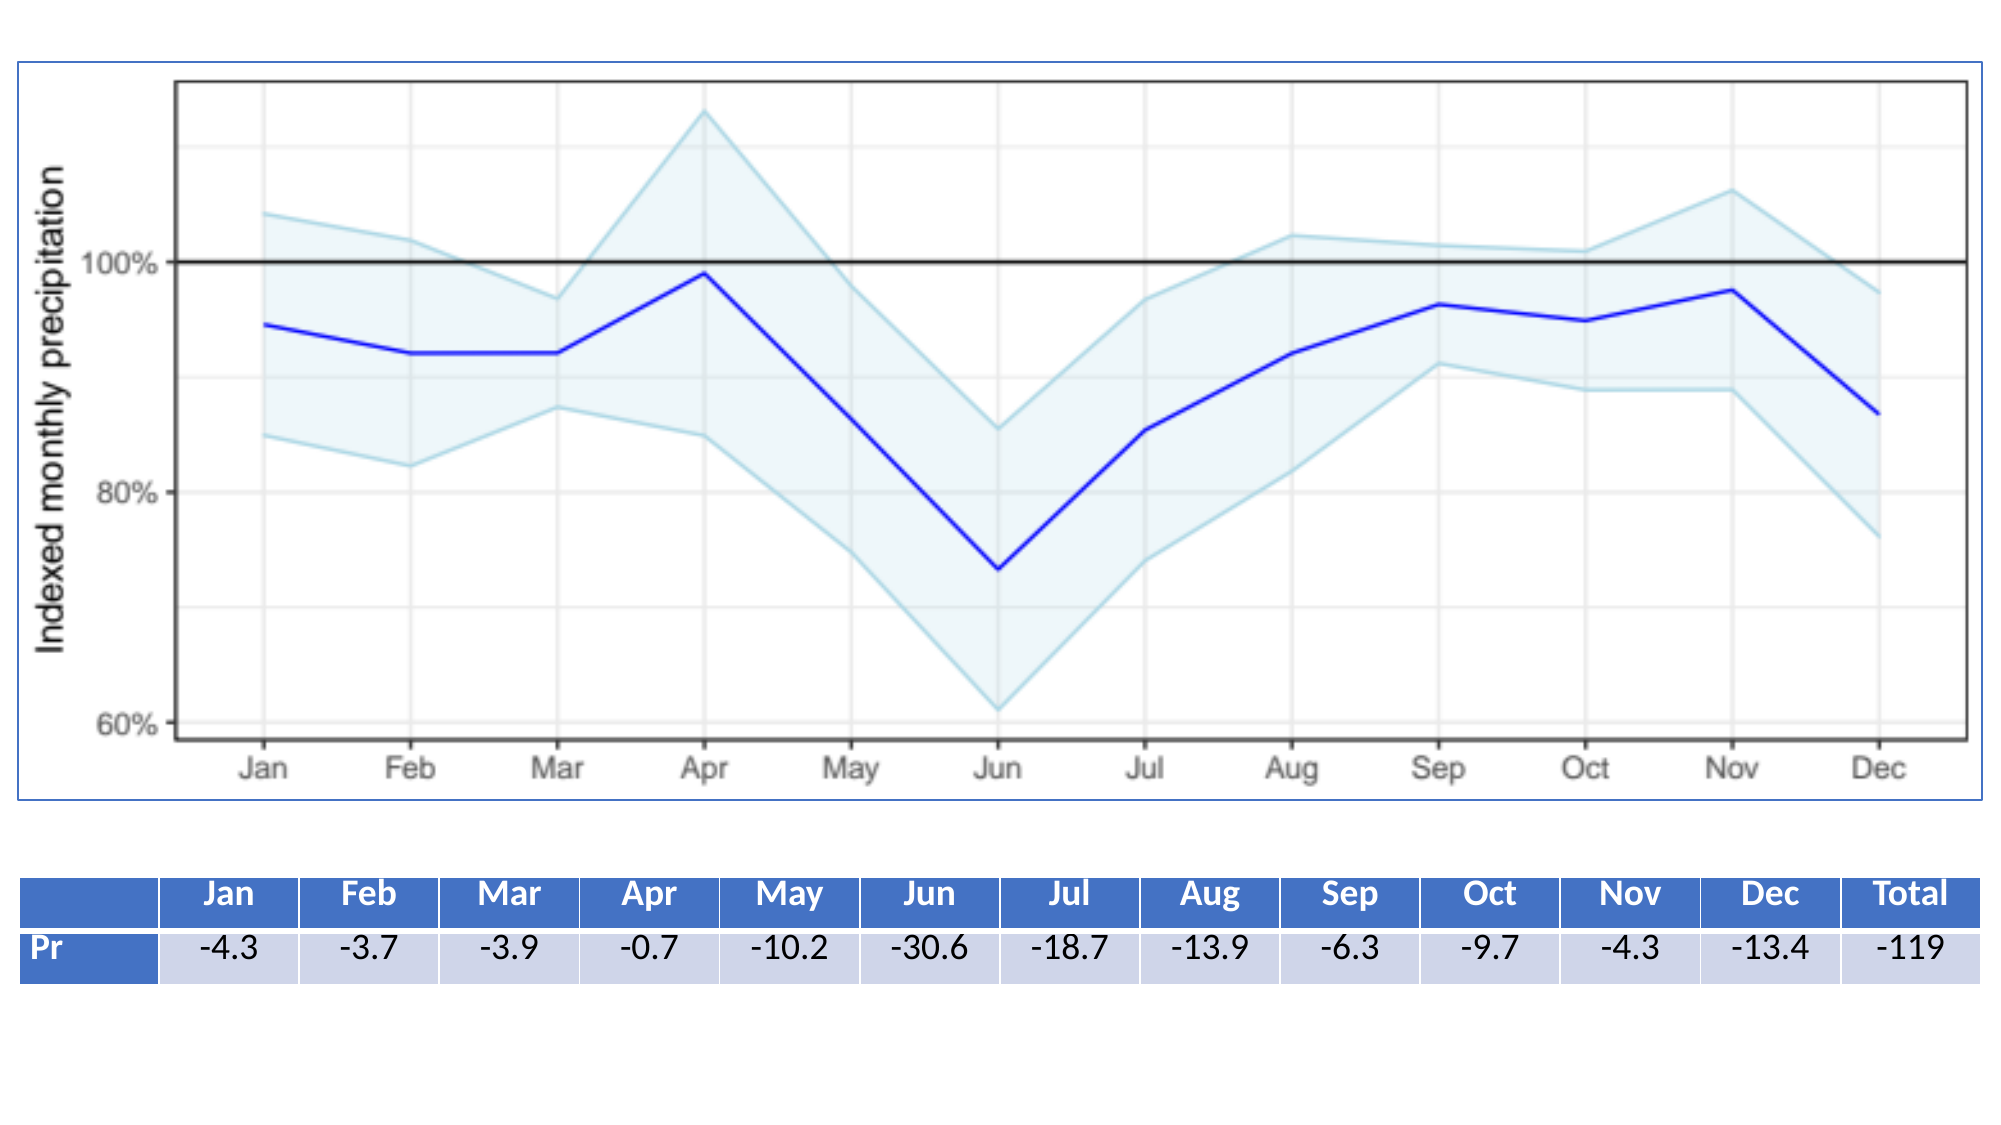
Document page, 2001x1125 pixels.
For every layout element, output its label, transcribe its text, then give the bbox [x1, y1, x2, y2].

table_cell -4.3 [1561, 934, 1700, 984]
table_cell -3.9 [440, 934, 579, 984]
table_cell Pr [20, 934, 158, 984]
table_cell -3.7 [300, 934, 438, 984]
table_header Sep [1281, 878, 1419, 928]
table_cell -10.2 [720, 934, 859, 984]
table_header Dec [1701, 878, 1840, 928]
table_cell -4.3 [160, 934, 298, 984]
table_header Jan [160, 878, 298, 928]
table_cell -30.6 [861, 934, 999, 984]
table_header Jul [1001, 878, 1139, 928]
table_cell -119 [1842, 934, 1980, 984]
table_header Oct [1421, 878, 1559, 928]
table_cell -13.9 [1141, 934, 1279, 984]
table_header Nov [1561, 878, 1700, 928]
table_header Total [1842, 878, 1980, 928]
table_header Apr [580, 878, 719, 928]
table_header Feb [300, 878, 438, 928]
table_header Mar [440, 878, 579, 928]
table_cell -18.7 [1001, 934, 1139, 984]
table_cell -6.3 [1281, 934, 1419, 984]
table_header Jun [861, 878, 999, 928]
table_header May [720, 878, 859, 928]
table_cell -9.7 [1421, 934, 1559, 984]
table_cell -13.4 [1701, 934, 1840, 984]
picture [18, 63, 1982, 800]
table_header Aug [1141, 878, 1279, 928]
table_header [20, 878, 158, 928]
table_cell -0.7 [580, 934, 719, 984]
